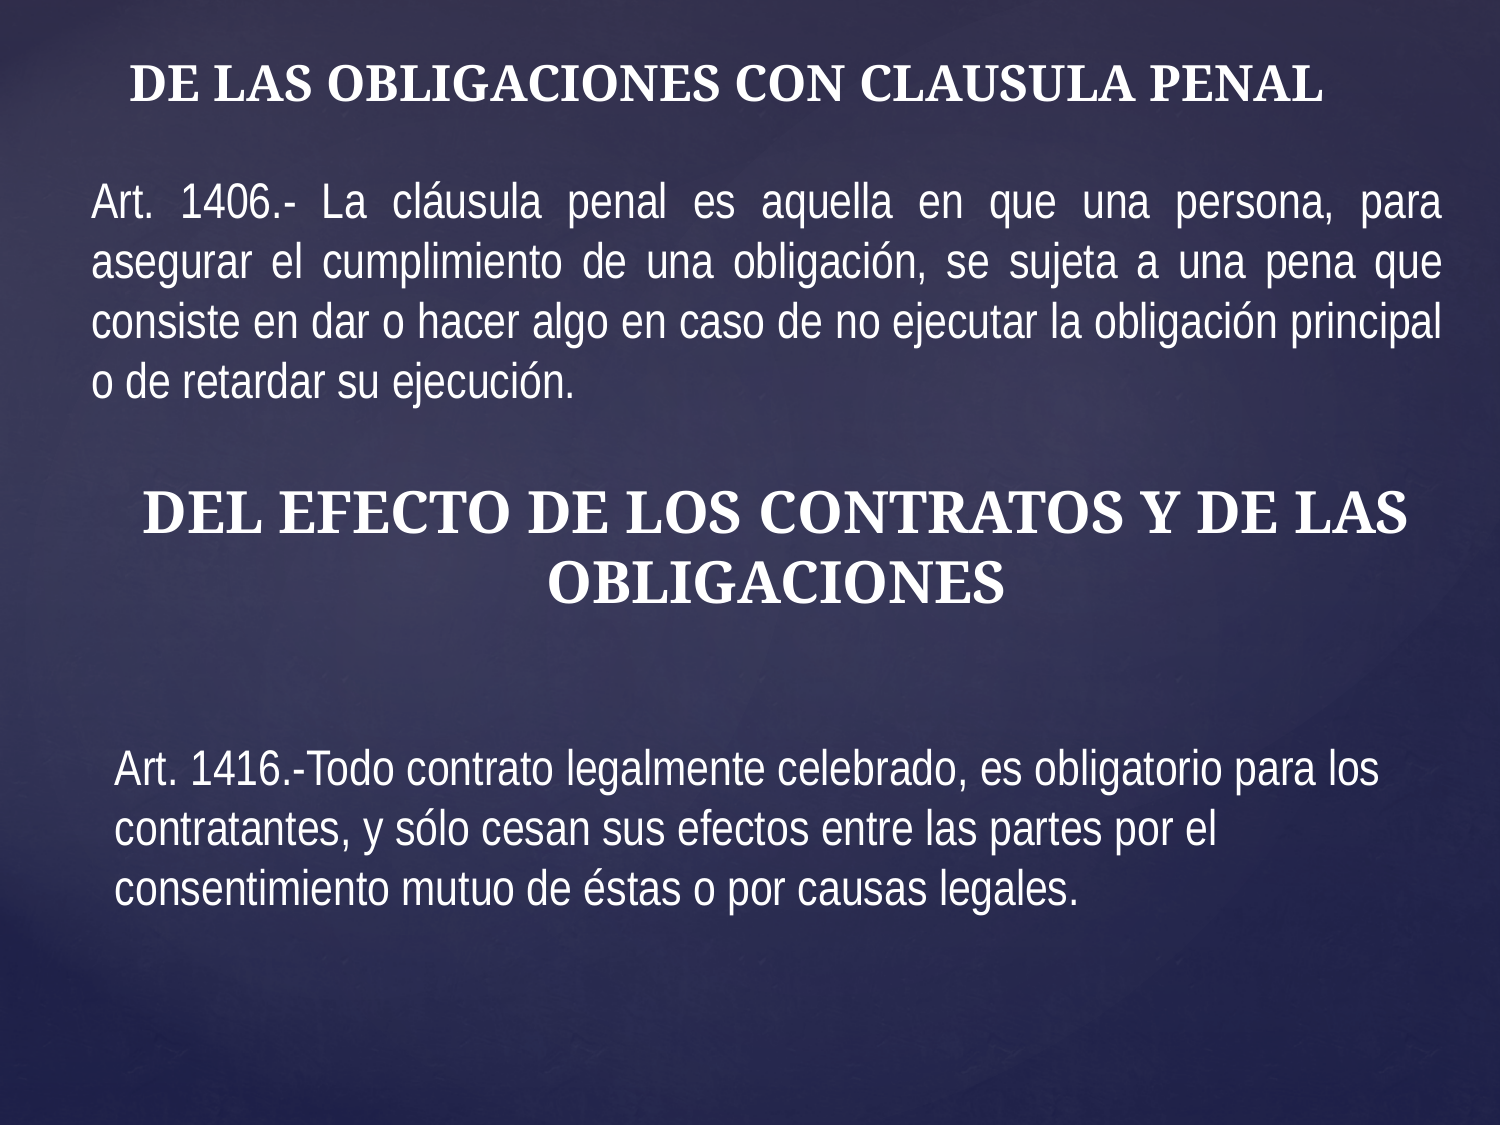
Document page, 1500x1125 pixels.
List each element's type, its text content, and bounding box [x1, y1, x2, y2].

text_box DE LAS OBLIGACIONES CON CLAUSULA PENAL [114, 44, 1340, 119]
text_box Art. 1406.- La cláusula penal es aquella en que una persona, para asegurar el cumplimiento de una obligación, se sujeta a una pena que consiste en dar o hacer algo en caso de no ejecutar la obligación principal o de retardar su ejecución. [76, 160, 1459, 416]
text_box DEL EFECTO DE LOS CONTRATOS Y DE LAS OBLIGACIONES [76, 467, 1477, 623]
text_box Art. 1416.-Todo contrato legalmente celebrado, es obligatorio para los contratantes, y sólo cesan sus efectos entre las partes por el consentimiento mutuo de éstas o por causas legales. [100, 727, 1400, 923]
